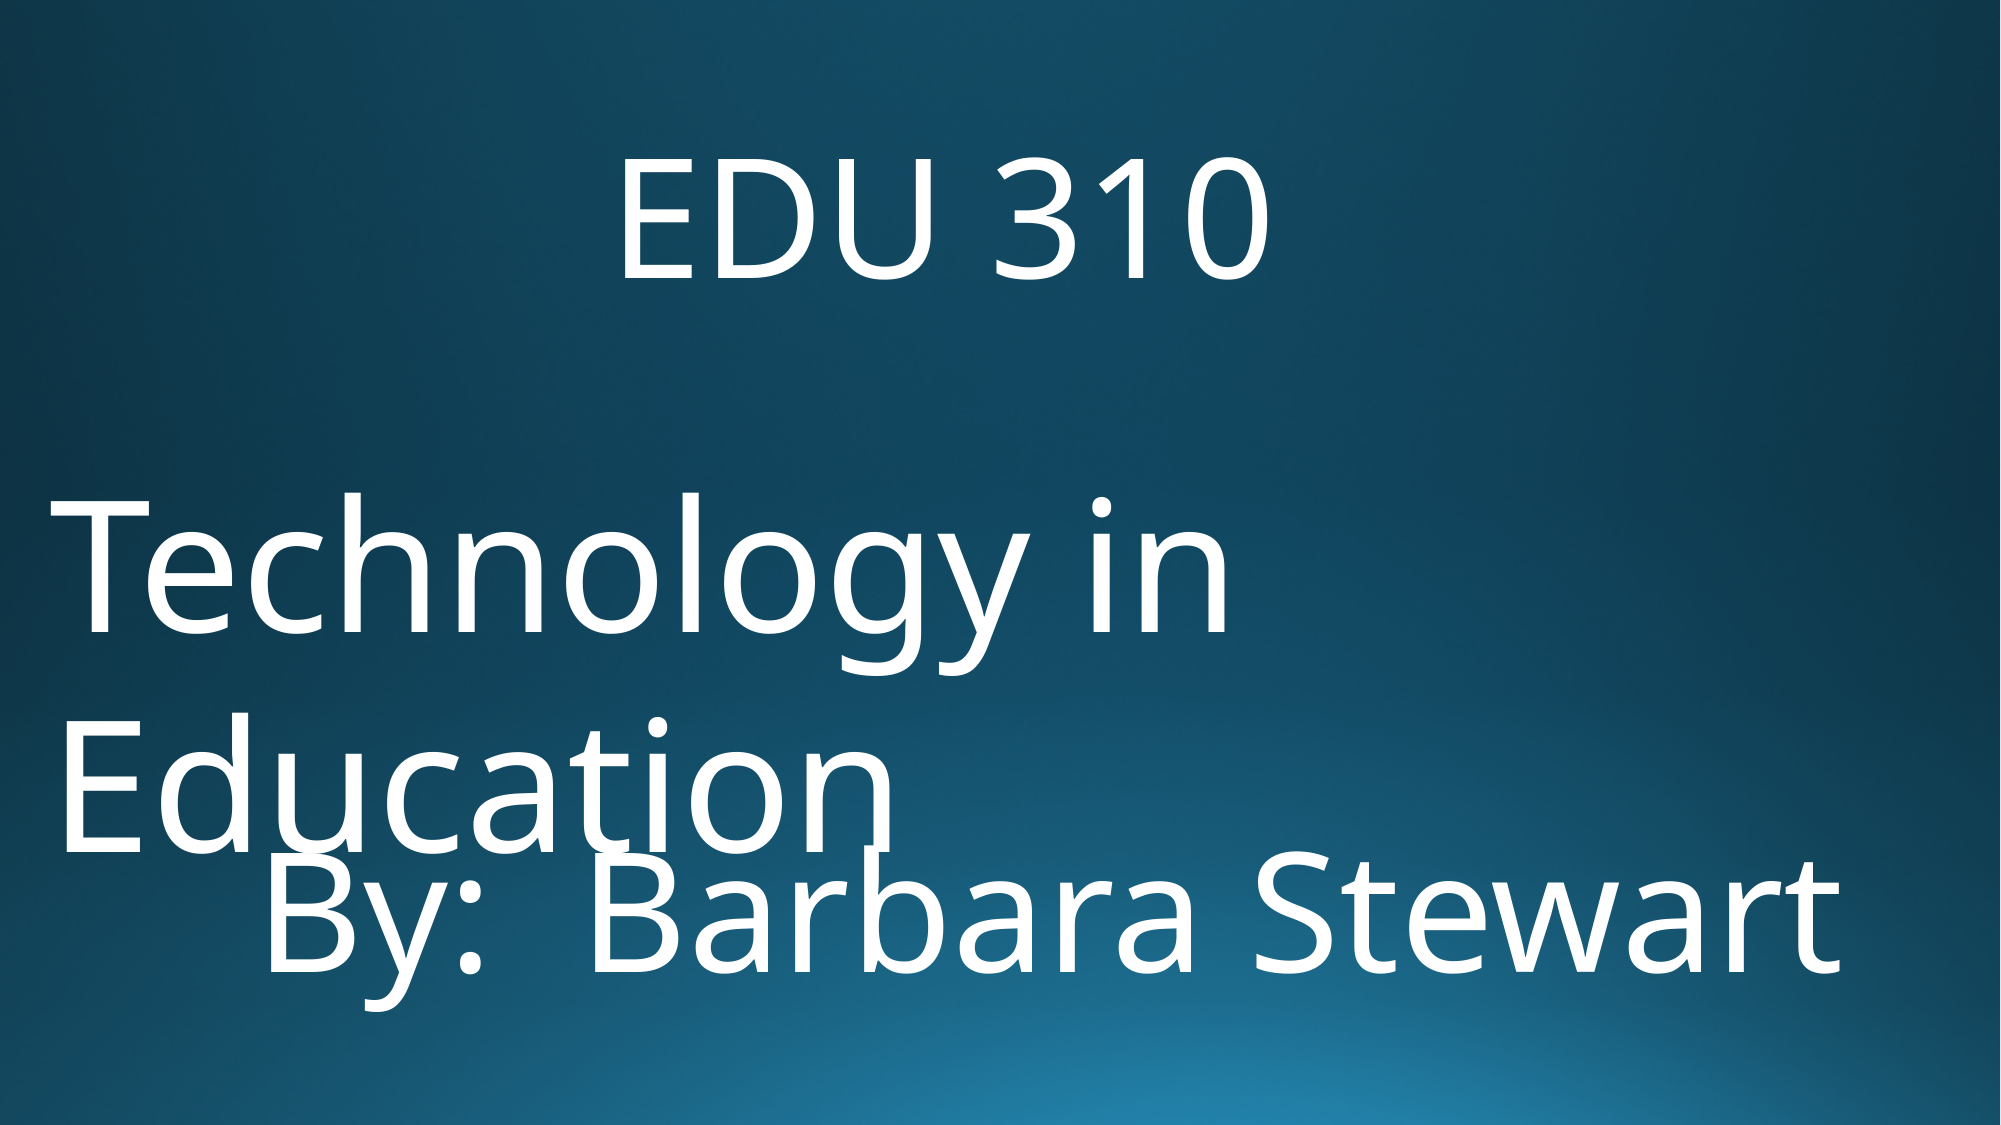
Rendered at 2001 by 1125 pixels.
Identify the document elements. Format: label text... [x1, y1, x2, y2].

text_box Technology in Education [34, 441, 1969, 897]
text_box By: Barbara Stewart [240, 798, 2000, 1014]
text_box EDU 310 [595, 104, 1834, 320]
picture [0, 0, 2001, 1125]
